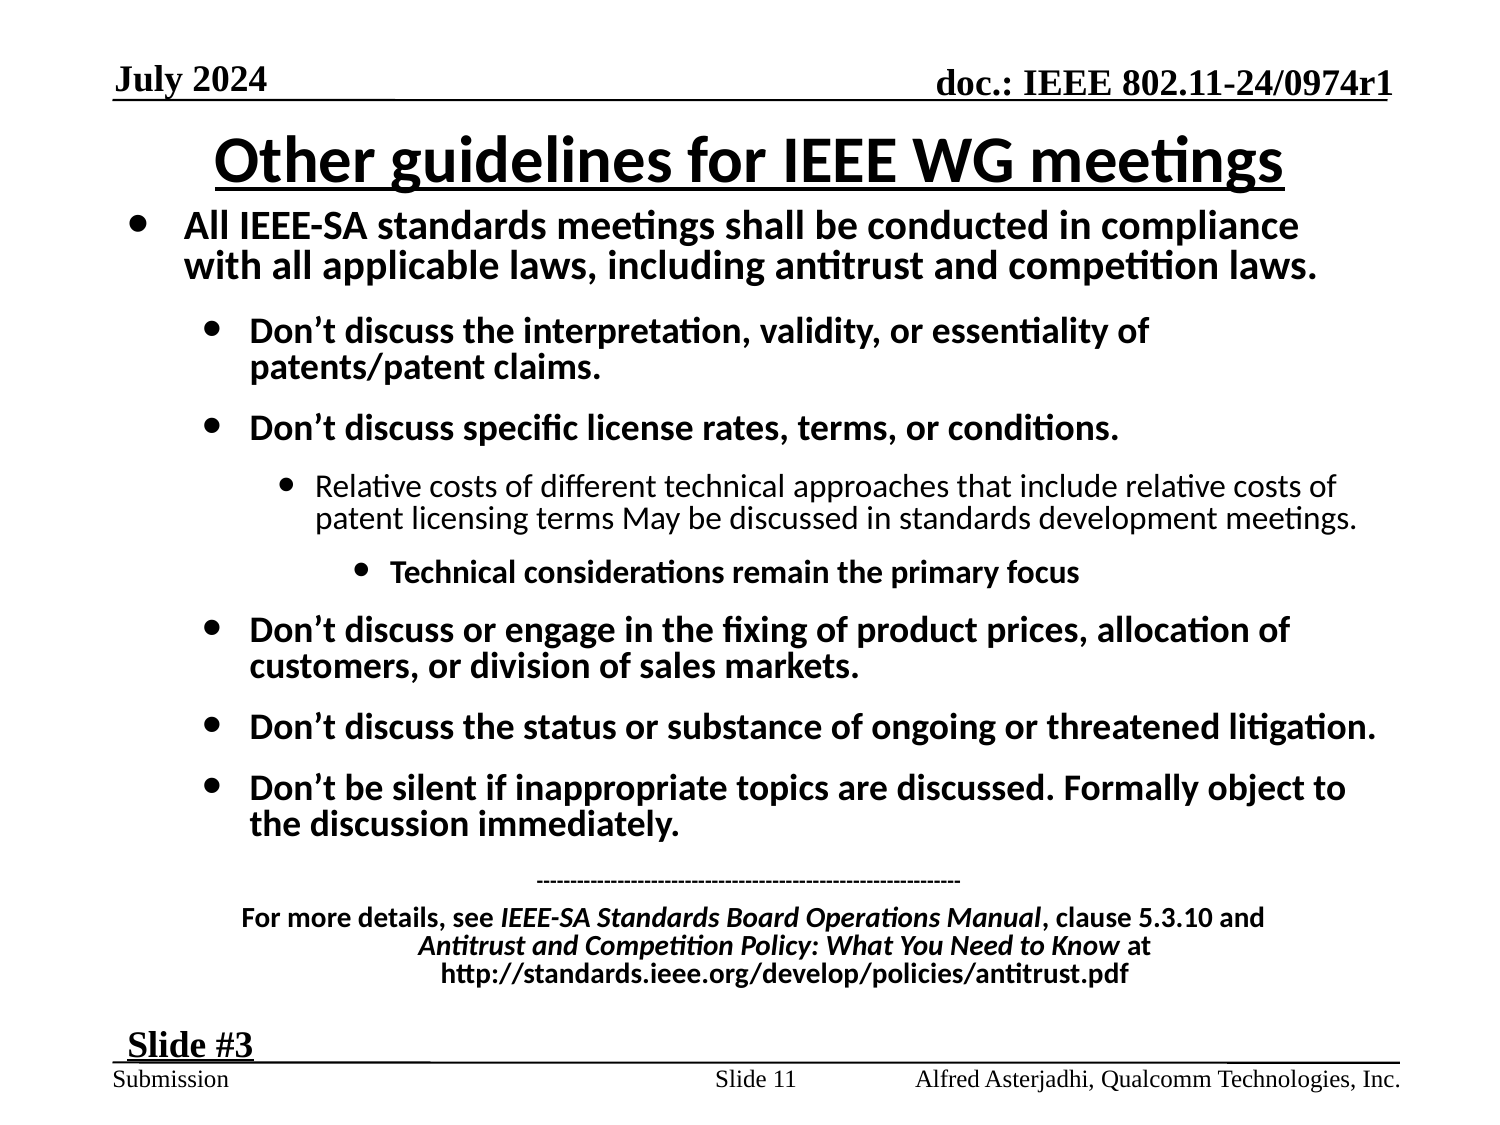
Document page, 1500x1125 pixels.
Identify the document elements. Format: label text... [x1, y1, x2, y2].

title Other guidelines for IEEE WG meetings [112, 112, 1388, 199]
footer Alfred Asterjadhi, Qualcomm Technologies, Inc. [878, 1061, 1402, 1093]
text_box Slide #3 [112, 1012, 269, 1073]
list All IEEE-SA standards meetings shall be conducted in compliance with all applicable laws, including antitrust and competition laws. Don’t discuss the interpretation, validity, or essentiality of patents/patent claims. Don’t discuss specific license rates, terms, or conditions. Relative costs of different technical approaches that include relative costs of patent licensing terms May be discussed in standards development meetings. Technical considerations remain the primary focus Don’t discuss or engage in the fixing of product prices, allocation of customers, or division of sales markets. Don’t discuss the status or substance of ongoing or threatened litigation. Don’t be silent if inappropriate topics are discussed. Formally object to the discussion immediately. --------------------------------------------------------------- For more details, see IEEE-SA Standards Board Operations Manual, clause 5.3.10 and Antitrust and Competition Policy: What You Need to Know at http://standards.ieee.org/develop/policies/antitrust.pdf [112, 199, 1402, 1063]
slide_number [114, 54, 493, 100]
slide_number Slide 11 [712, 1061, 800, 1123]
